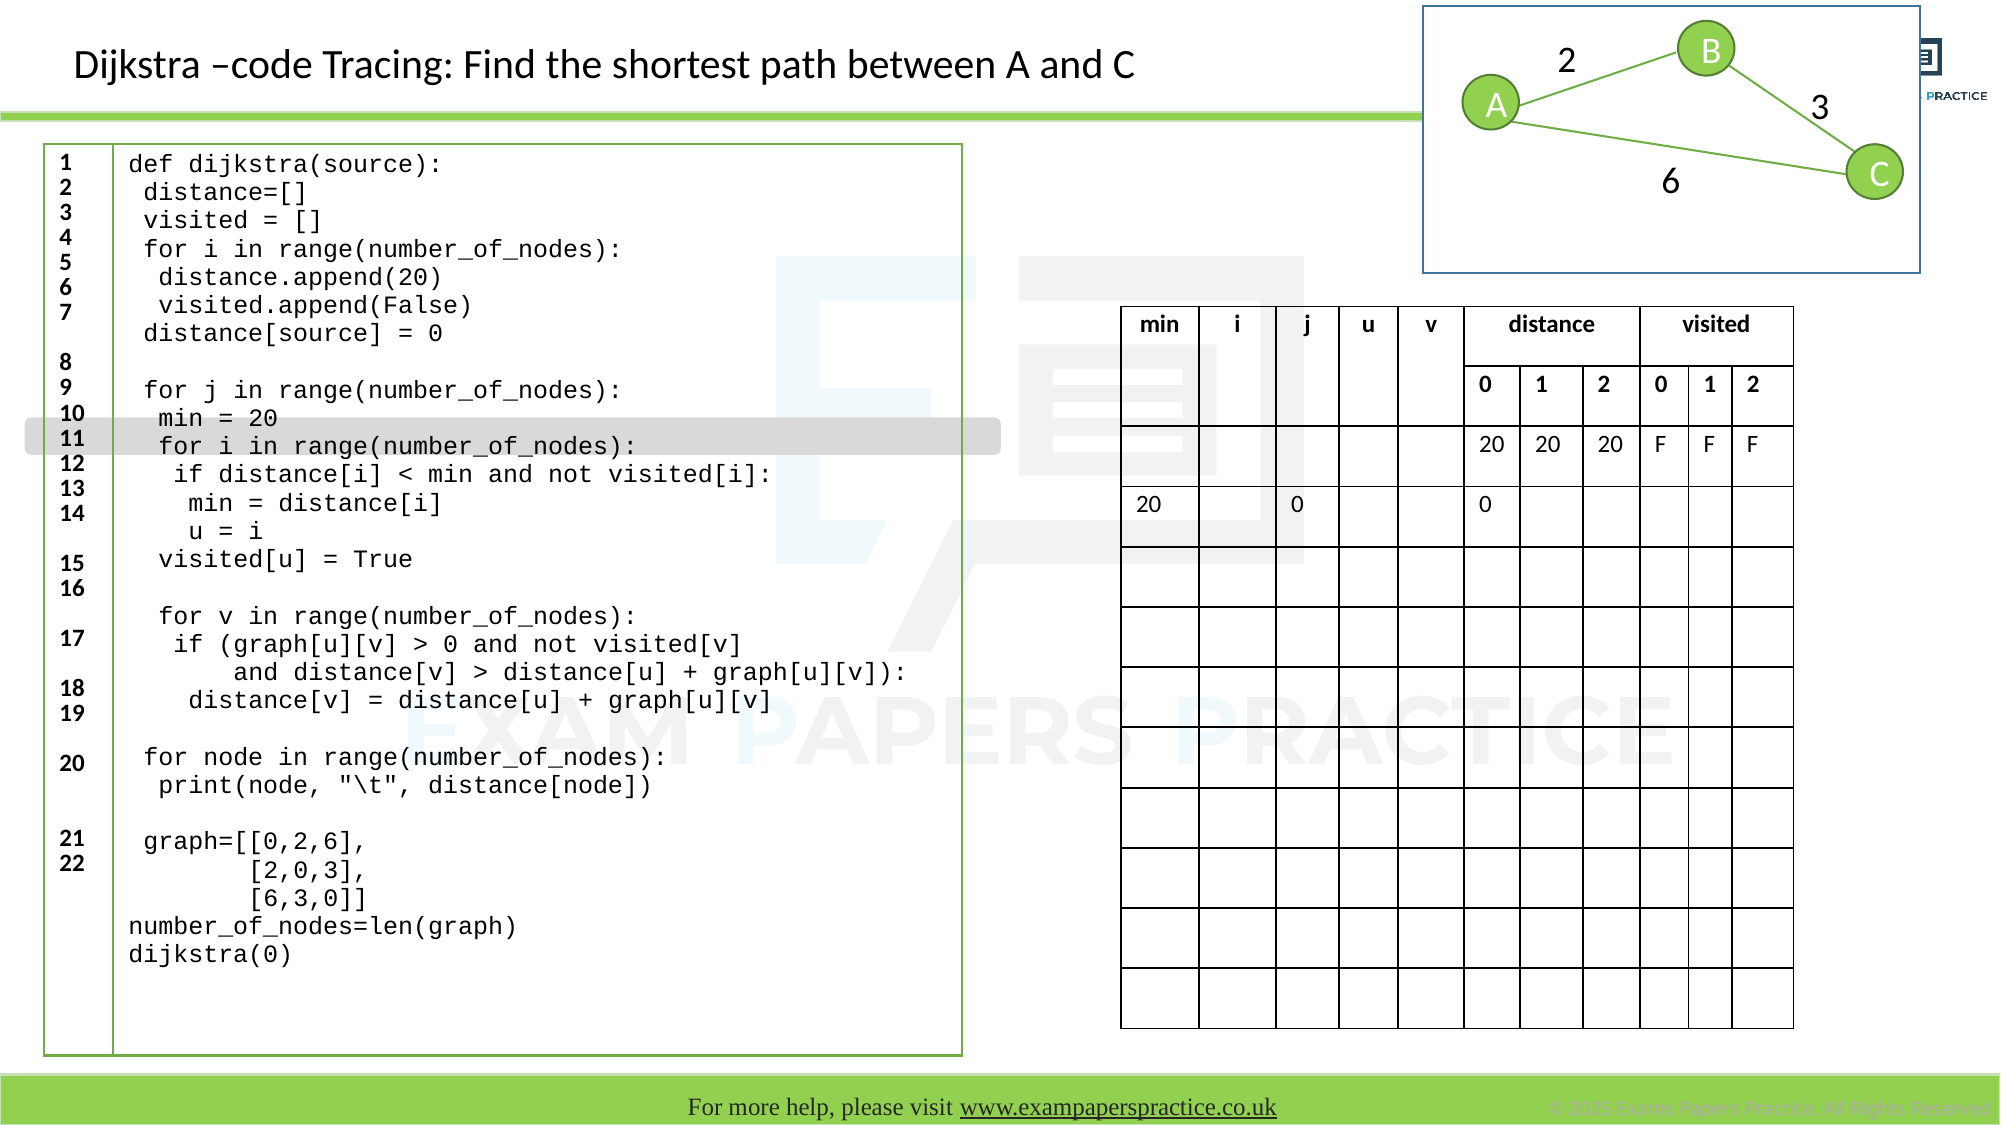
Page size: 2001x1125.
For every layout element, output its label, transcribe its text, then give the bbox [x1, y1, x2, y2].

table_cell [1521, 608, 1582, 666]
table_cell [1521, 728, 1582, 787]
table_cell F [1733, 427, 1793, 486]
text_box [963, 417, 1001, 455]
table_cell 20 [1584, 427, 1639, 486]
table_cell [1277, 608, 1338, 666]
table_cell 2 [1584, 367, 1639, 425]
table_cell [1200, 487, 1275, 546]
table_cell [1340, 849, 1397, 907]
table_cell [1689, 548, 1731, 606]
table_cell [1277, 668, 1338, 726]
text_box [1510, 121, 1853, 176]
table_cell [1465, 668, 1519, 726]
table_cell [1641, 668, 1688, 726]
table_cell [1465, 728, 1519, 787]
table_cell [1277, 548, 1338, 606]
table_cell [1200, 608, 1275, 666]
table_cell [1277, 789, 1338, 847]
table_cell [1465, 789, 1519, 847]
table_cell 1 [1689, 367, 1731, 425]
table_cell [1340, 548, 1397, 606]
table_cell [1733, 728, 1793, 787]
table_cell [1641, 608, 1688, 666]
table_cell [1521, 849, 1582, 907]
table_cell [1277, 909, 1338, 967]
text_box [1422, 5, 1921, 274]
table_cell [1122, 789, 1198, 847]
table_cell [1340, 728, 1397, 787]
table_cell [1340, 789, 1397, 847]
table_cell [1465, 608, 1519, 666]
table_cell [1733, 487, 1793, 546]
table_cell [1200, 668, 1275, 726]
table_cell [1399, 427, 1463, 486]
text_box 2 [1542, 27, 1588, 52]
table_cell [1122, 668, 1198, 726]
table_header u [1340, 307, 1397, 425]
table_cell [1689, 608, 1731, 666]
table_cell [1122, 909, 1198, 967]
table_cell [1641, 728, 1688, 787]
table_cell [1399, 728, 1463, 787]
table_cell [1122, 608, 1198, 666]
table_cell [1399, 789, 1463, 847]
table_cell [1689, 969, 1731, 1028]
table_cell [1200, 969, 1275, 1028]
table_cell [1465, 849, 1519, 907]
table_cell [1689, 487, 1731, 546]
table_cell [1689, 909, 1731, 967]
table_cell [1733, 608, 1793, 666]
text_box Dijkstra –code Tracing: Find the shortest path between A and C [58, 29, 1152, 94]
table_cell [1122, 849, 1198, 907]
table_cell [1584, 728, 1639, 787]
table_cell [1521, 909, 1582, 967]
table_cell [1641, 548, 1688, 606]
table_cell [1399, 849, 1463, 907]
table_cell F [1641, 427, 1688, 486]
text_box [1722, 61, 1861, 156]
table_cell [1584, 548, 1639, 606]
table_cell [1465, 969, 1519, 1028]
table_cell [1584, 487, 1639, 546]
table_cell [1122, 969, 1198, 1028]
table_cell [1584, 849, 1639, 907]
table_cell [1340, 608, 1397, 666]
table_cell [1689, 728, 1731, 787]
table_header v [1399, 307, 1463, 425]
table_cell [1399, 909, 1463, 967]
table_cell [1641, 969, 1688, 1028]
table_cell [1584, 789, 1639, 847]
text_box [1517, 52, 1677, 107]
table_cell [1277, 849, 1338, 907]
table_cell 1 [1521, 367, 1582, 425]
table_cell 0 [1465, 367, 1519, 425]
table_cell [1521, 487, 1582, 546]
table_cell [1200, 427, 1275, 486]
table_cell [1521, 969, 1582, 1028]
table_cell [1340, 909, 1397, 967]
table_cell [1122, 728, 1198, 787]
table_cell [1200, 548, 1275, 606]
table_cell [1733, 969, 1793, 1028]
text_box 6 [1646, 176, 1692, 209]
table_cell [1399, 969, 1463, 1028]
table_cell [1277, 969, 1338, 1028]
table_cell [1465, 909, 1519, 967]
table_cell 0 [1277, 487, 1338, 546]
table_header i [1200, 307, 1275, 425]
table_cell [1584, 668, 1639, 726]
table_cell [1200, 849, 1275, 907]
table_cell 20 [1521, 427, 1582, 486]
table_header distance [1465, 307, 1639, 365]
table_cell [1399, 668, 1463, 726]
table_cell 2 [1733, 367, 1793, 425]
table_header min [1122, 307, 1198, 425]
text_box A [1461, 73, 1520, 131]
table_cell [1122, 427, 1198, 486]
table_cell [1399, 548, 1463, 606]
table_cell [1521, 548, 1582, 606]
table_cell 20 [1465, 427, 1519, 486]
table_cell [1641, 849, 1688, 907]
table_cell [1340, 487, 1397, 546]
table_header def dijkstra(source): distance=[] visited = [] for i in range(number_of_nodes): distance.append(20) visited.append(False) distance[source] = 0 for j in range(number_of_nodes): min = 20 for i in range(number_of_nodes): if distance[i] < min and not visited[i]: min = distance[i] u = i visited[u] = True for v in range(number_of_nodes): if (graph[u][v] > 0 and not visited[v] and distance[v] > distance[u] + graph[u][v]): distance[v] = distance[u] + graph[u][v] for node in range(number_of_nodes): print(node, "\t", distance[node]) graph=[[0,2,6], [2,0,3], [6,3,0]] number_of_nodes=len(graph) dijkstra(0) [114, 145, 961, 1054]
table_cell 20 [1122, 487, 1198, 546]
table_cell [1277, 427, 1338, 486]
table_cell [1689, 668, 1731, 726]
text_box [24, 417, 43, 455]
table_cell [1200, 789, 1275, 847]
table_cell [1584, 969, 1639, 1028]
table_cell [1277, 728, 1338, 787]
table_cell [1122, 548, 1198, 606]
table_cell [1641, 487, 1688, 546]
text_box C [1845, 143, 1905, 200]
table_cell [1733, 849, 1793, 907]
table_cell [1733, 668, 1793, 726]
table_cell [1641, 789, 1688, 847]
table_cell [1465, 548, 1519, 606]
table_cell [1521, 668, 1582, 726]
table_cell [1584, 909, 1639, 967]
table_cell [1584, 608, 1639, 666]
table_cell [1340, 969, 1397, 1028]
table_cell [1200, 728, 1275, 787]
table_cell [1733, 909, 1793, 967]
table_cell [1200, 909, 1275, 967]
table_cell [1399, 608, 1463, 666]
table_cell [1689, 789, 1731, 847]
table_cell 0 [1641, 367, 1688, 425]
table_header j [1277, 307, 1338, 425]
table_cell [1399, 487, 1463, 546]
table_header visited [1641, 307, 1793, 365]
table_cell [1733, 548, 1793, 606]
table_cell [1689, 849, 1731, 907]
table_cell [1641, 909, 1688, 967]
table_cell F [1689, 427, 1731, 486]
table_cell [1340, 668, 1397, 726]
table_cell [1521, 789, 1582, 847]
table_cell 0 [1465, 487, 1519, 546]
table_header 1 2 3 4 5 6 7 8 9 10 11 12 13 14 15 16 17 18 19 20 21 22 [45, 145, 112, 1054]
text_box B [1676, 19, 1736, 77]
table_cell [1340, 427, 1397, 486]
table_cell [1733, 789, 1793, 847]
